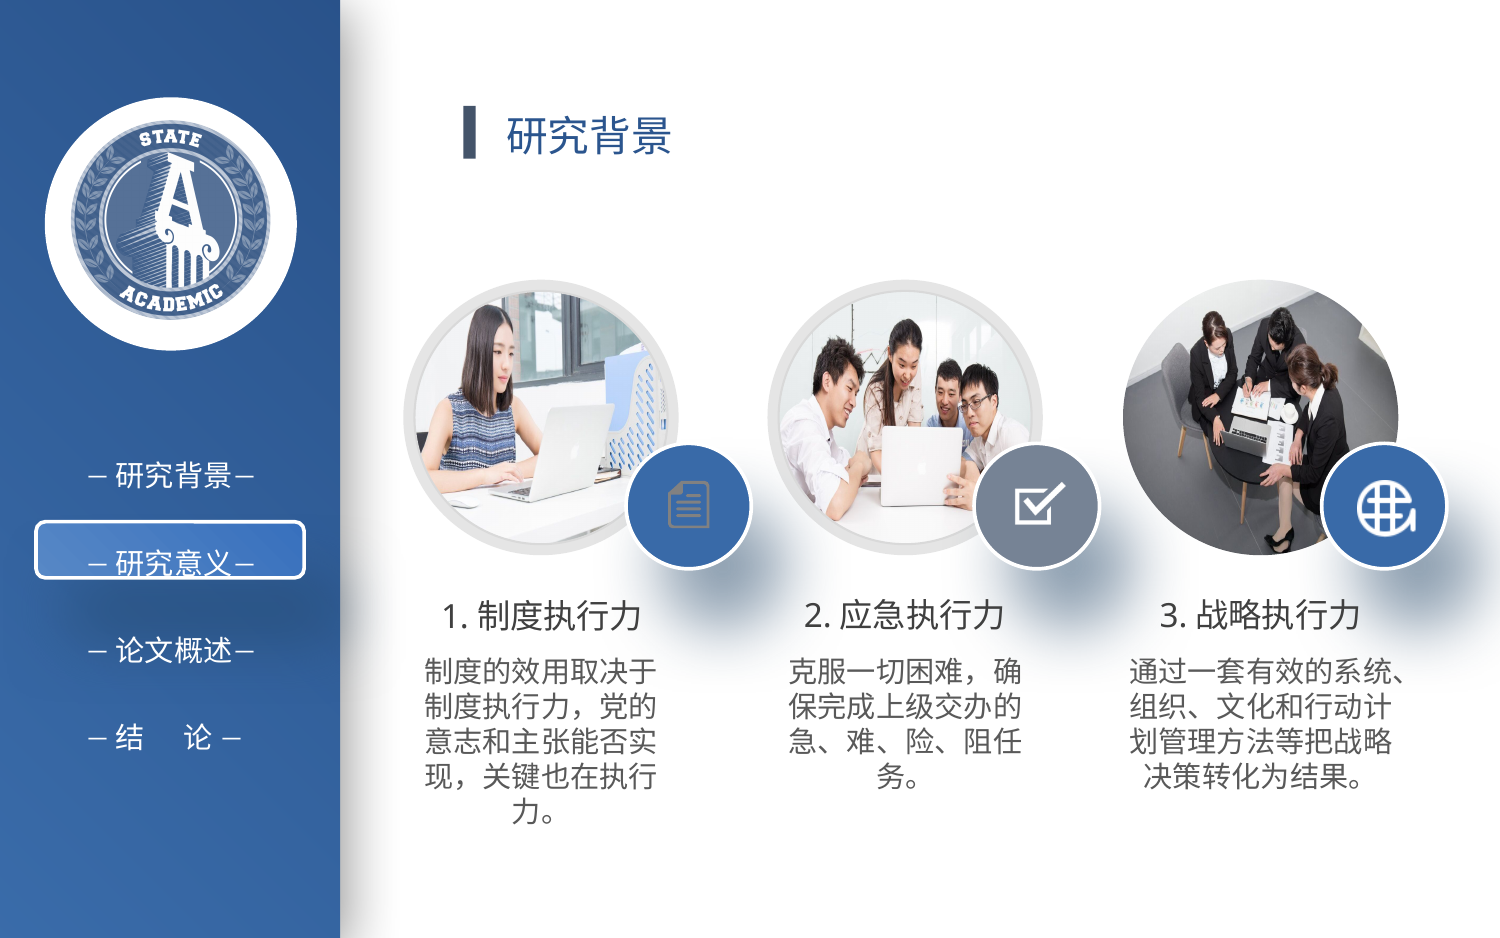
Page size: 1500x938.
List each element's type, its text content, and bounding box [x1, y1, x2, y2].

picture [667, 480, 710, 529]
text_box 1.制度执行力 [426, 587, 659, 642]
text_box 研究背景 [491, 102, 689, 168]
text_box [403, 279, 679, 556]
text_box 克服一切困难，确保完成上级交办的急、难、险、阻任务。 [765, 645, 1045, 801]
text_box 3.战略执行力 [1144, 586, 1377, 641]
text_box [623, 441, 754, 571]
text_box [414, 290, 668, 545]
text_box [0, 0, 341, 938]
picture [998, 470, 1075, 542]
text_box [1319, 441, 1450, 571]
picture [1357, 480, 1417, 538]
text_box 通过一套有效的系统、组织、文化和行动计划管理方法等把战略决策转化为结果。 [1111, 645, 1411, 801]
text_box [971, 441, 1102, 571]
text_box 2.应急执行力 [789, 586, 1022, 641]
text_box [1122, 279, 1399, 556]
text_box [461, 104, 478, 161]
text_box 制度的效用取决于制度执行力，党的意志和主张能否实现，关键也在执行力。 [399, 645, 683, 836]
text_box [778, 290, 1032, 545]
text_box [767, 279, 1043, 556]
